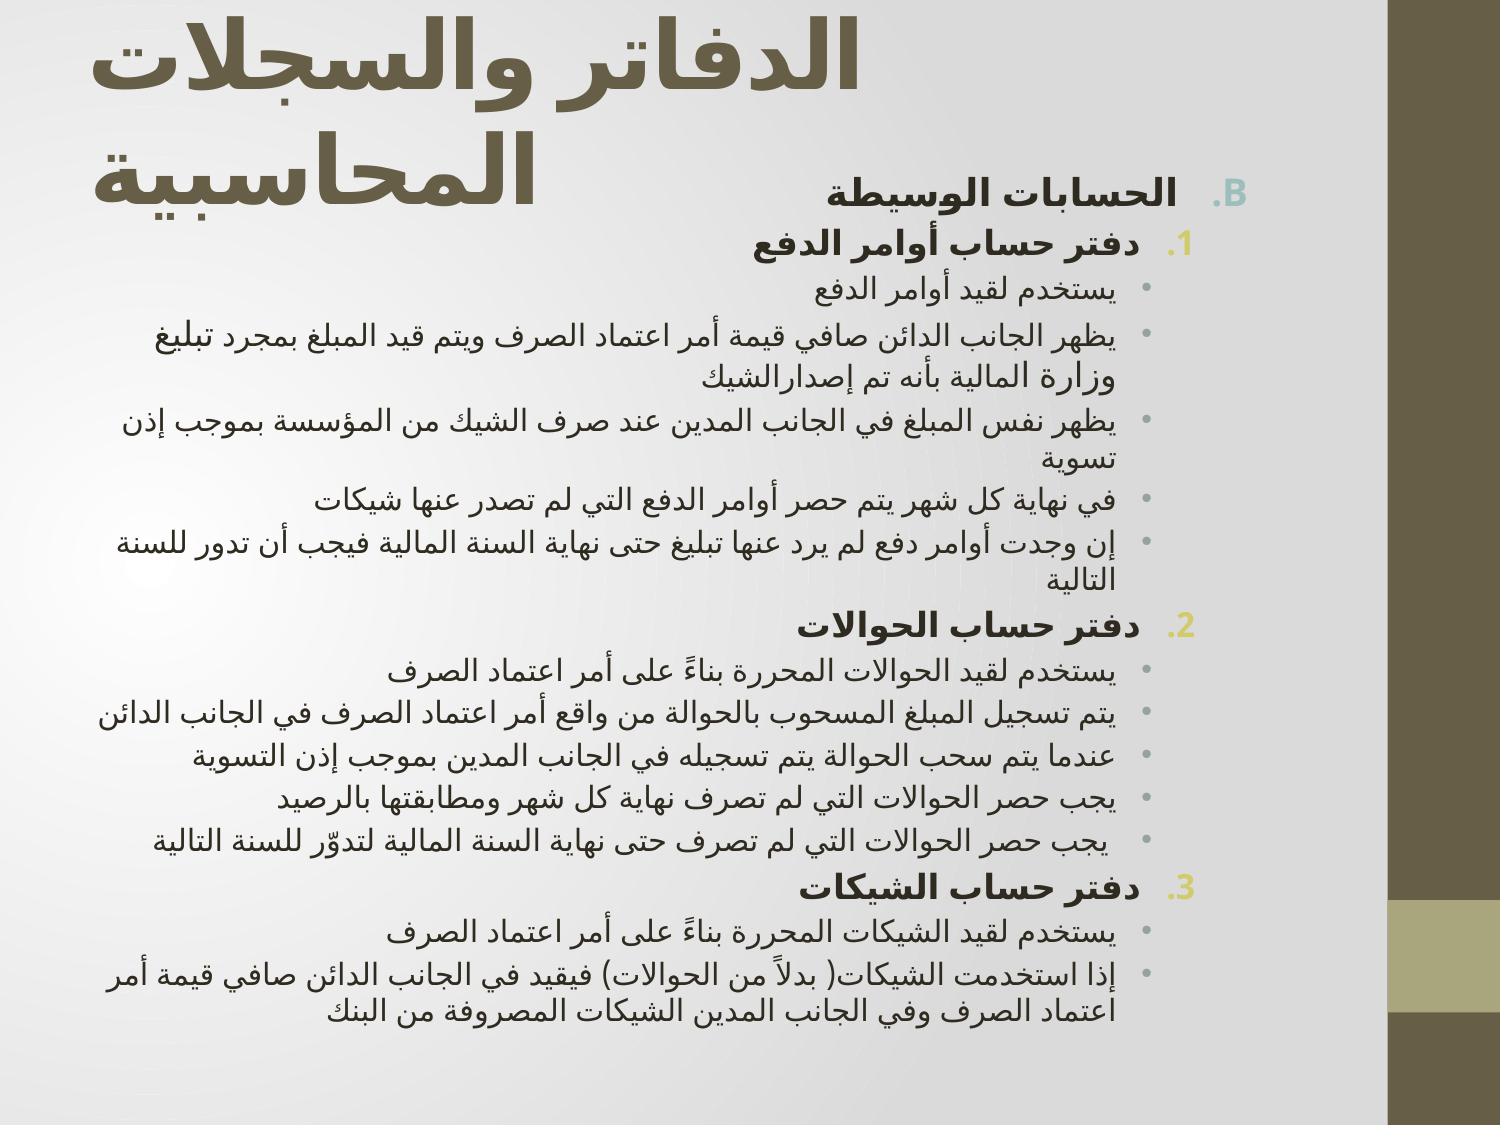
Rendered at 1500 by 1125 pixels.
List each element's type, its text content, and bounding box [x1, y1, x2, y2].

title الدفاتر والسجلات المحاسبية [75, 45, 1325, 160]
list الحسابات الوسيطة دفتر حساب أوامر الدفع يستخدم لقيد أوامر الدفع يظهر الجانب الدائن صافي قيمة أمر اعتماد الصرف ويتم قيد المبلغ بمجرد تبليغ وزارة المالية بأنه تم إصدارالشيك يظهر نفس المبلغ في الجانب المدين عند صرف الشيك من المؤسسة بموجب إذن تسوية في نهاية كل شهر يتم حصر أوامر الدفع التي لم تصدر عنها شيكات إن وجدت أوامر دفع لم يرد عنها تبليغ حتى نهاية السنة المالية فيجب أن تدور للسنة التالية دفتر حساب الحوالات يستخدم لقيد الحوالات المحررة بناءً على أمر اعتماد الصرف يتم تسجيل المبلغ المسحوب بالحوالة من واقع أمر اعتماد الصرف في الجانب الدائن عندما يتم سحب الحوالة يتم تسجيله في الجانب المدين بموجب إذن التسوية يجب حصر الحوالات التي لم تصرف نهاية كل شهر ومطابقتها بالرصيد يجب حصر الحوالات التي لم تصرف حتى نهاية السنة المالية لتدوّر للسنة التالية دفتر حساب الشيكات يستخدم لقيد الشيكات المحررة بناءً على أمر اعتماد الصرف إذا استخدمت الشيكات( بدلاً من الحوالات) فيقيد في الجانب الدائن صافي قيمة أمر اعتماد الصرف وفي الجانب المدين الشيكات المصروفة من البنك [75, 160, 1325, 1050]
